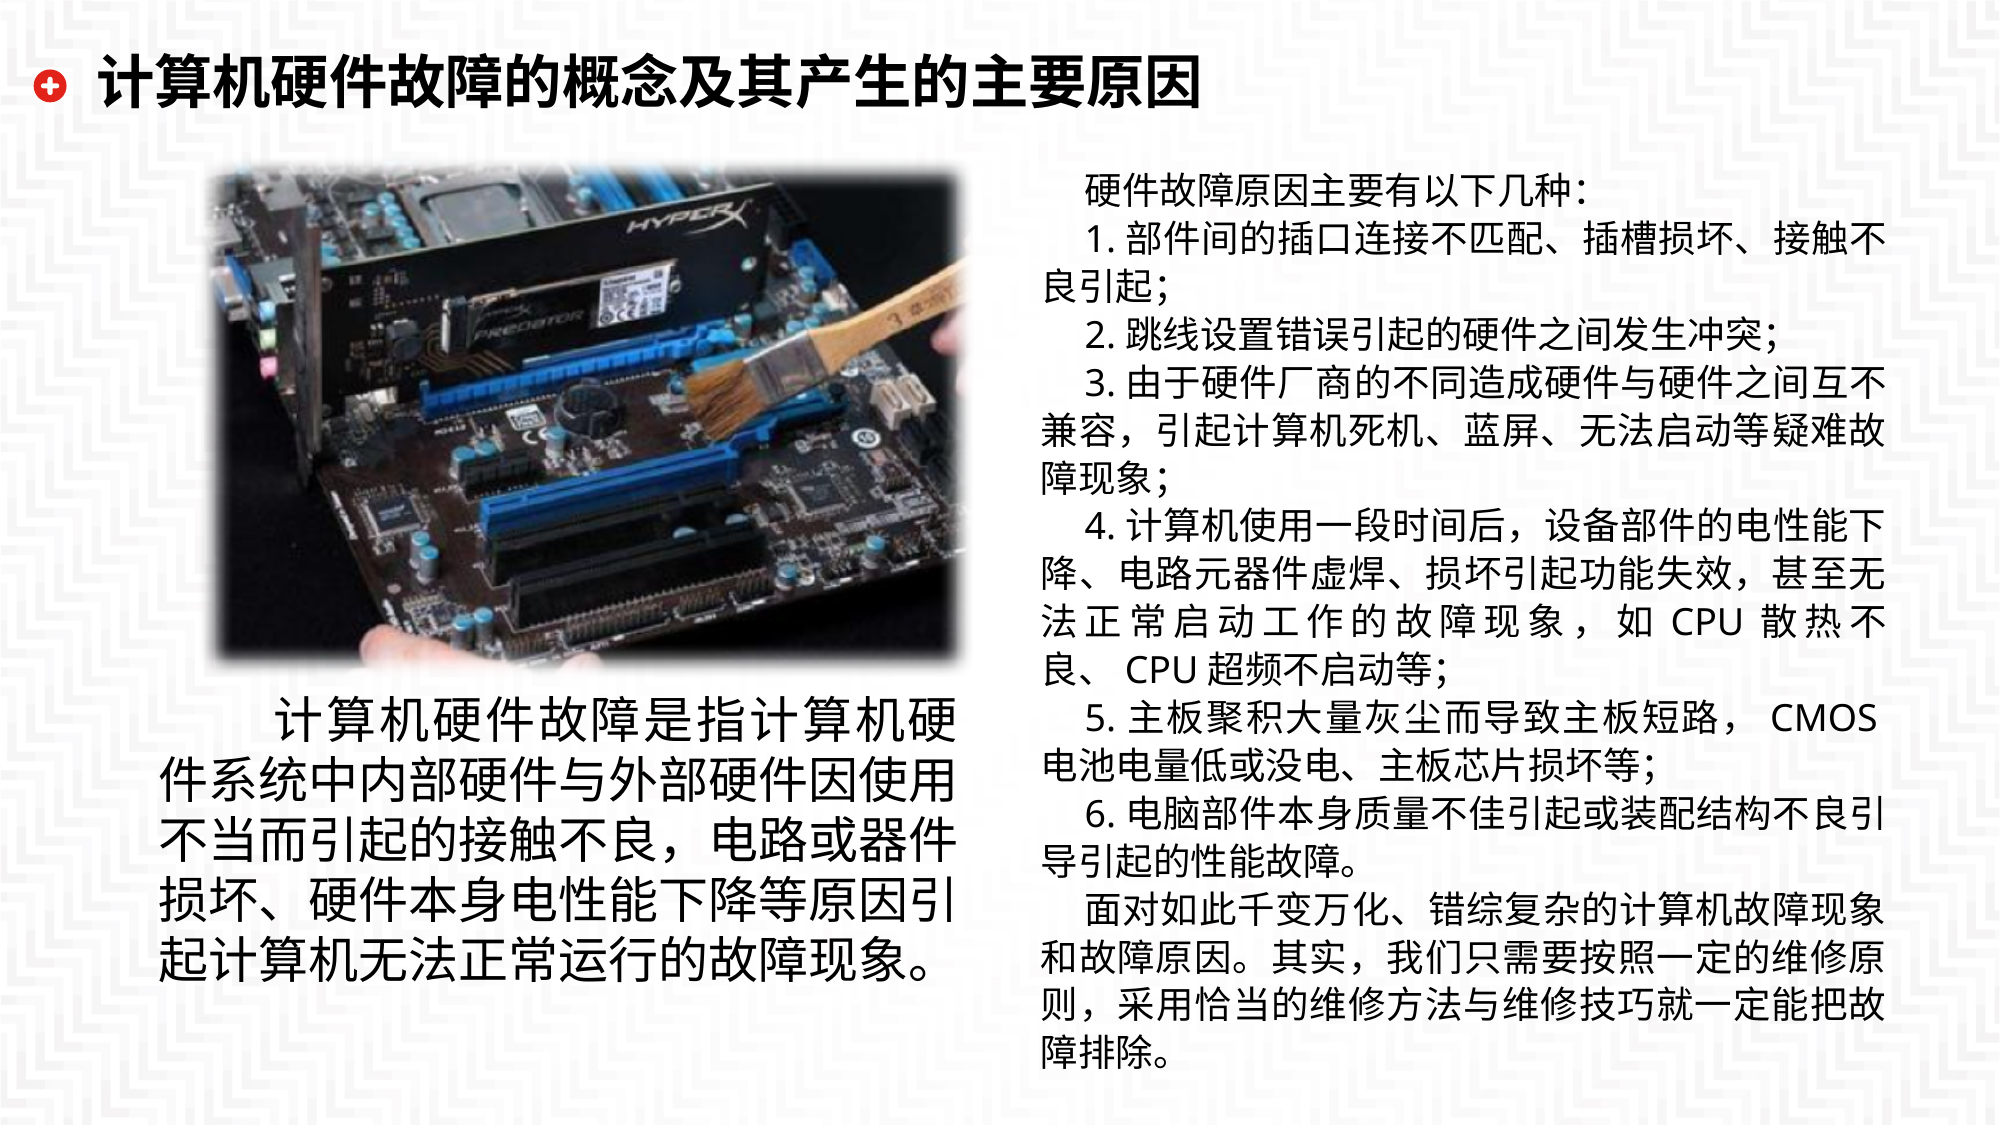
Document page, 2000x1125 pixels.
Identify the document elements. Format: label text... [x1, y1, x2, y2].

text_box 计算机硬件故障的概念及其产生的主要原因 [85, 18, 1236, 144]
text_box 计算机硬件故障是指计算机硬件系统中内部硬件与外部硬件因使用不当而引起的接触不良，电路或器件损坏、硬件本身电性能下降等原因引起计算机无法正常运行的故障现象。 [143, 680, 974, 996]
text_box 硬件故障原因主要有以下几种： 1.部件间的插口连接不匹配、插槽损坏、接触不良引起； 2.跳线设置错误引起的硬件之间发生冲突； 3.由于硬件厂商的不同造成硬件与硬件之间互不兼容，引起计算机死机、蓝屏、无法启动等疑难故障现象； 4.计算机使用一段时间后，设备部件的电性能下降、电路元器件虚焊、损坏引起功能失效，甚至无法正常启动工作的故障现象，如CPU散热不良、CPU超频不启动等； 5.主板聚积大量灰尘而导致主板短路，CMOS电池电量低或没电、主板芯片损坏等； 6.电脑部件本身质量不佳引起或装配结构不良引导引起的性能故障。 面对如此千变万化、错综复杂的计算机故障现象和故障原因。其实，我们只需要按照一定的维修原则，采用恰当的维修方法与维修技巧就一定能把故障排除。 [1025, 157, 1902, 1082]
picture [0, 0, 2000, 1125]
